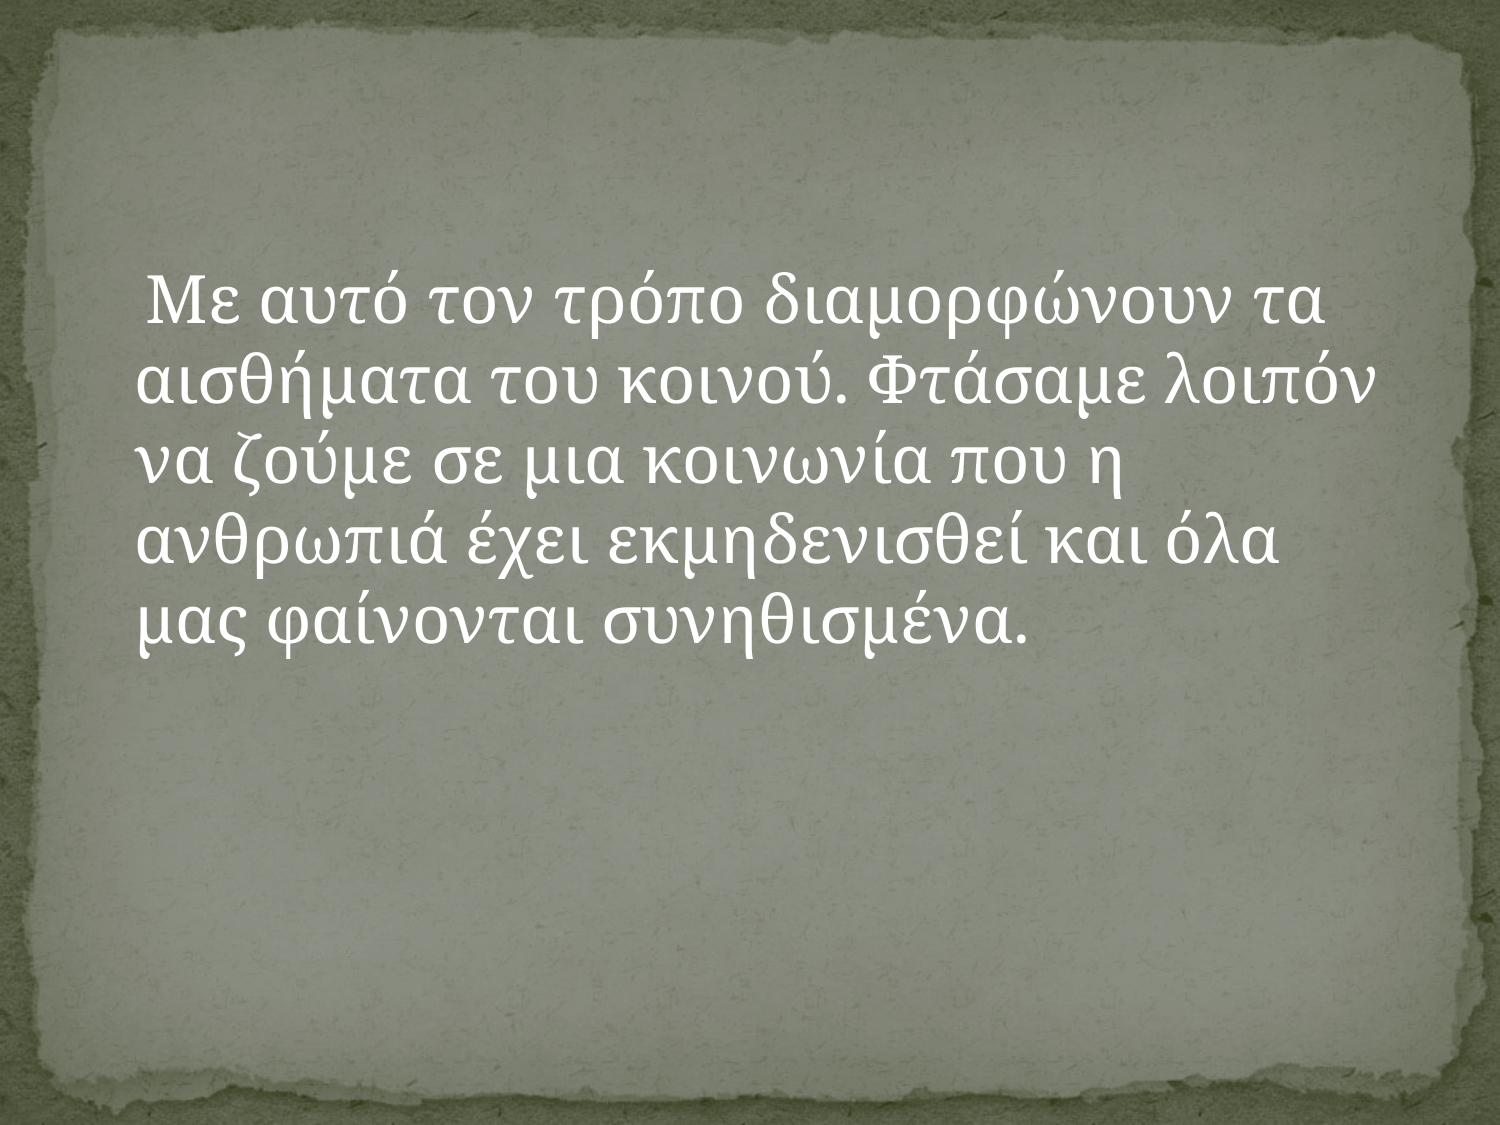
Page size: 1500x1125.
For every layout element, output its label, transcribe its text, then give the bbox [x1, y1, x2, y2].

list Με αυτό τον τρόπο διαμορφώνουν τα αισθήματα του κοινού. Φτάσαμε λοιπόν να ζούμε σε μια κοινωνία που η ανθρωπιά έχει εκμηδενισθεί και όλα μας φαίνονται συνηθισμένα. [75, 249, 1425, 1000]
